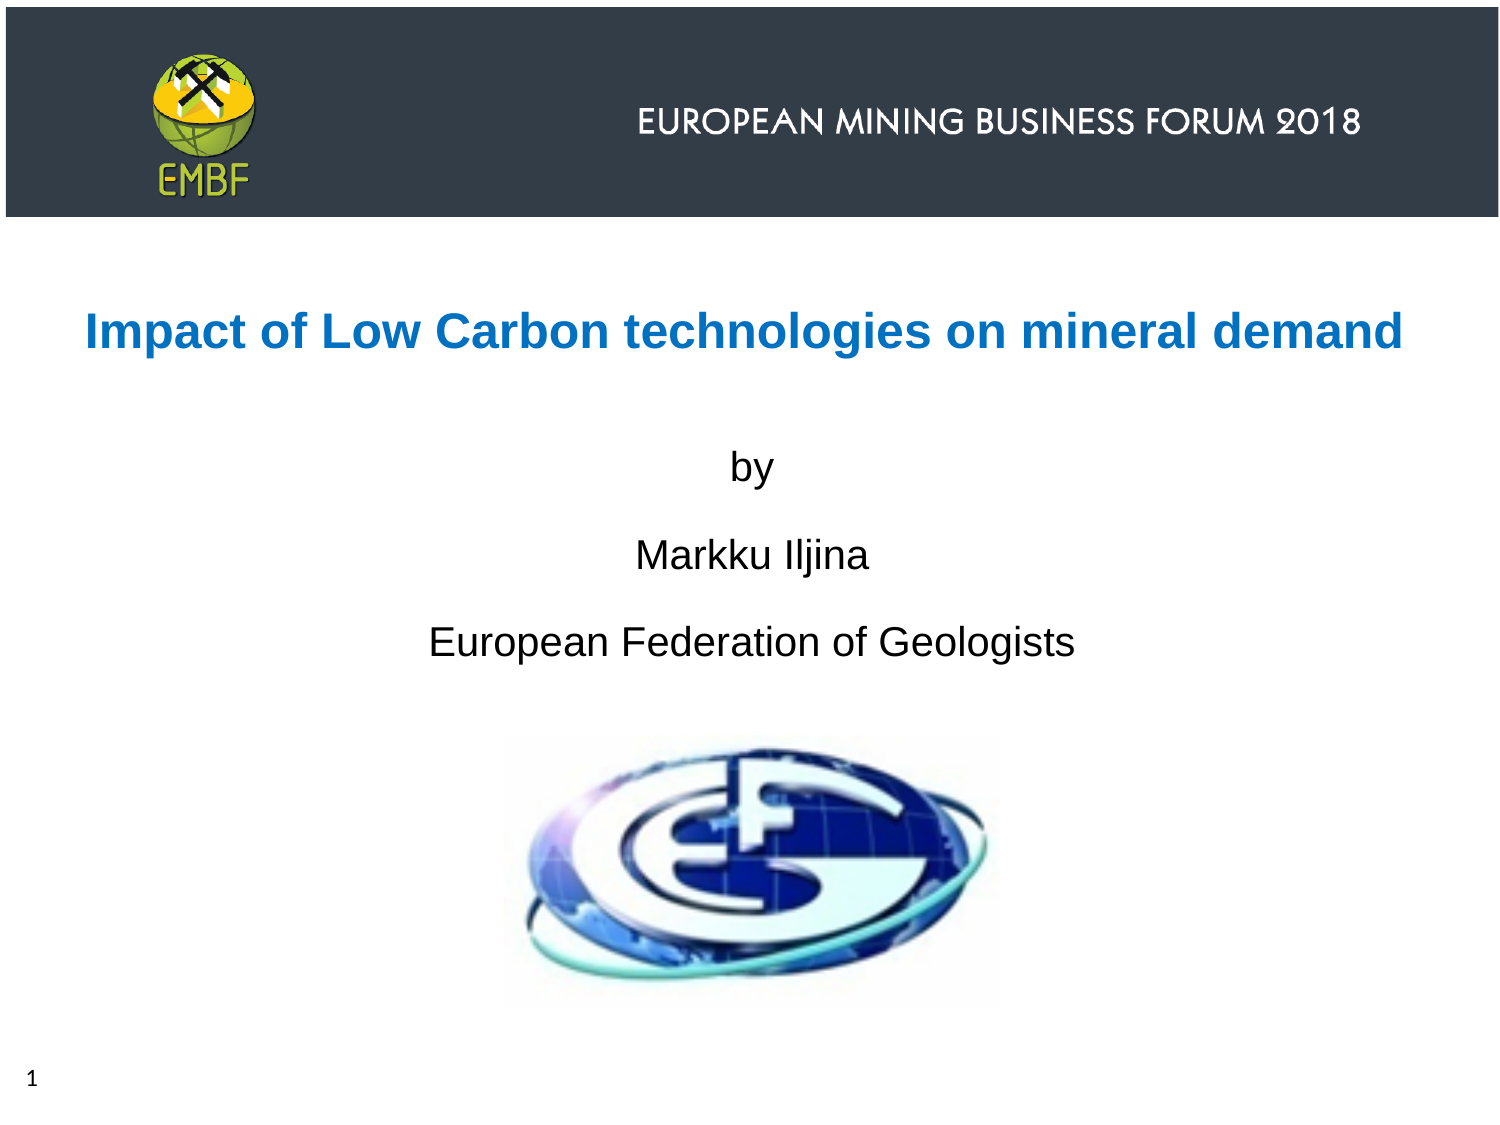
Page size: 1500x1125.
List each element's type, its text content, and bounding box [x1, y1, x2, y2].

text_box by Markku Iljina European Federation of Geologists [413, 432, 1091, 673]
picture [504, 734, 1000, 1008]
text_box Impact of Low Carbon technologies on mineral demand [70, 290, 1434, 366]
picture [5, 6, 1499, 218]
slide_number 1 [10, 1046, 361, 1107]
